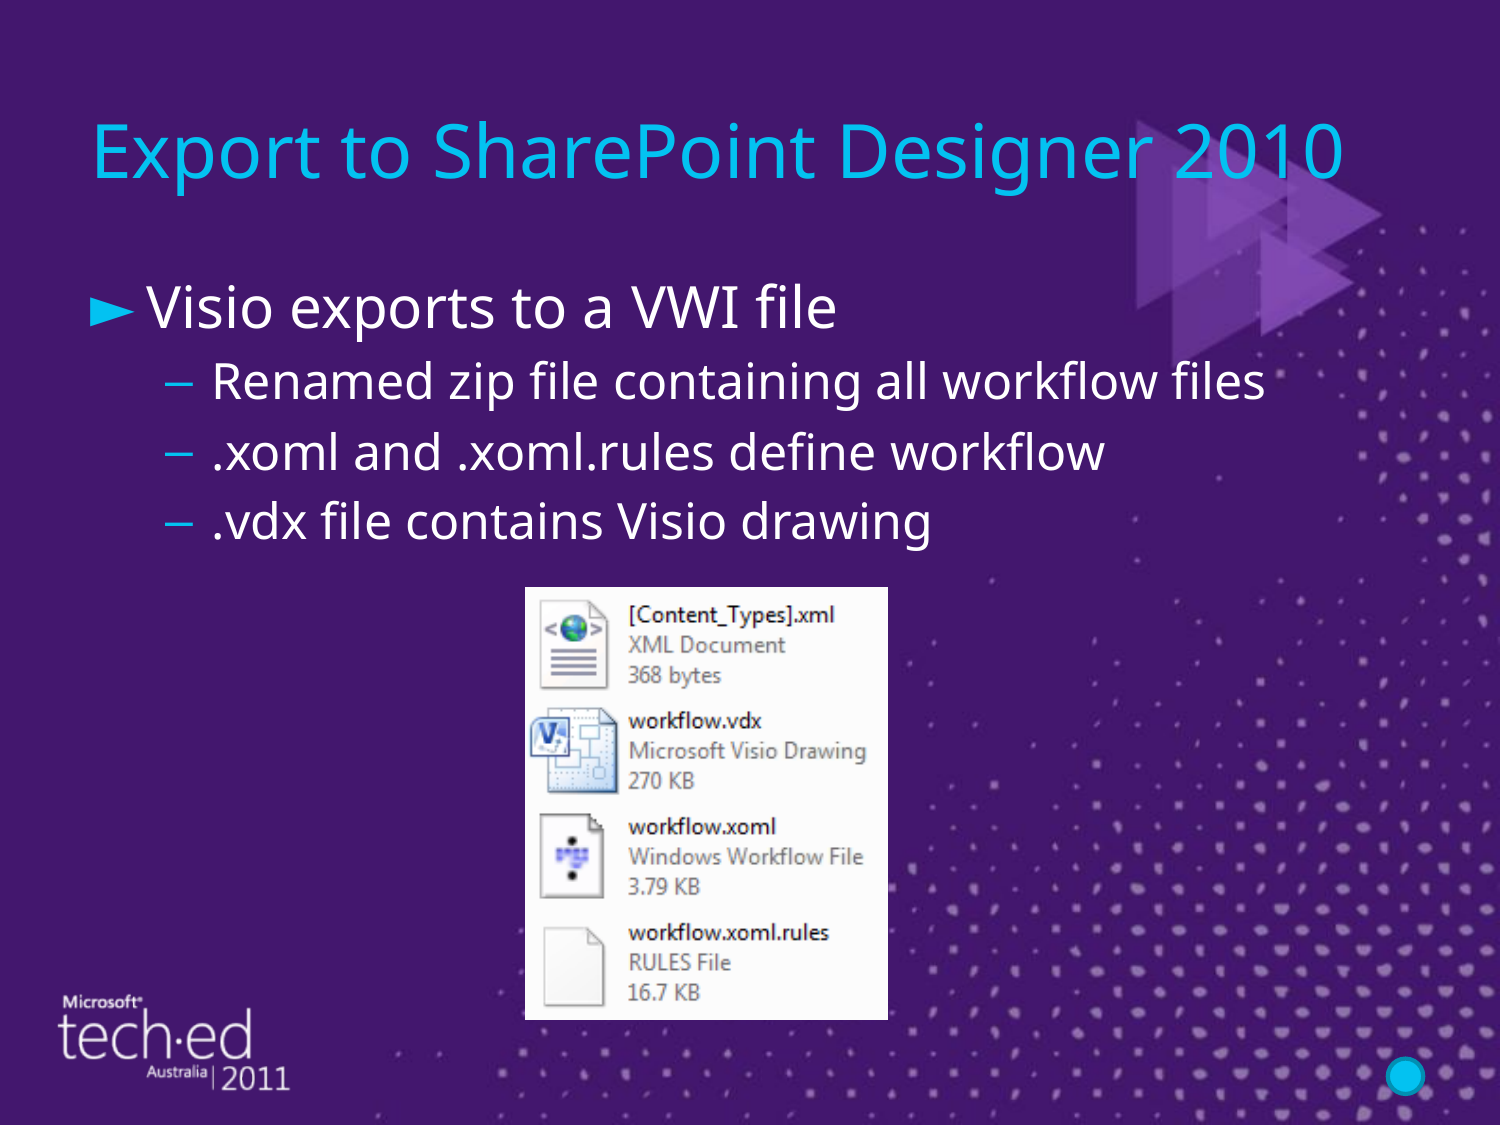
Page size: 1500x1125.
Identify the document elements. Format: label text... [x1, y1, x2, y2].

title Export to SharePoint Designer 2010 [75, 54, 1425, 243]
text_box [1385, 1056, 1426, 1097]
list Visio exports to a VWI file Renamed zip file containing all workflow files .xoml and .xoml.rules define workflow .vdx file contains Visio drawing [75, 262, 1425, 1005]
picture [0, 0, 1500, 1125]
